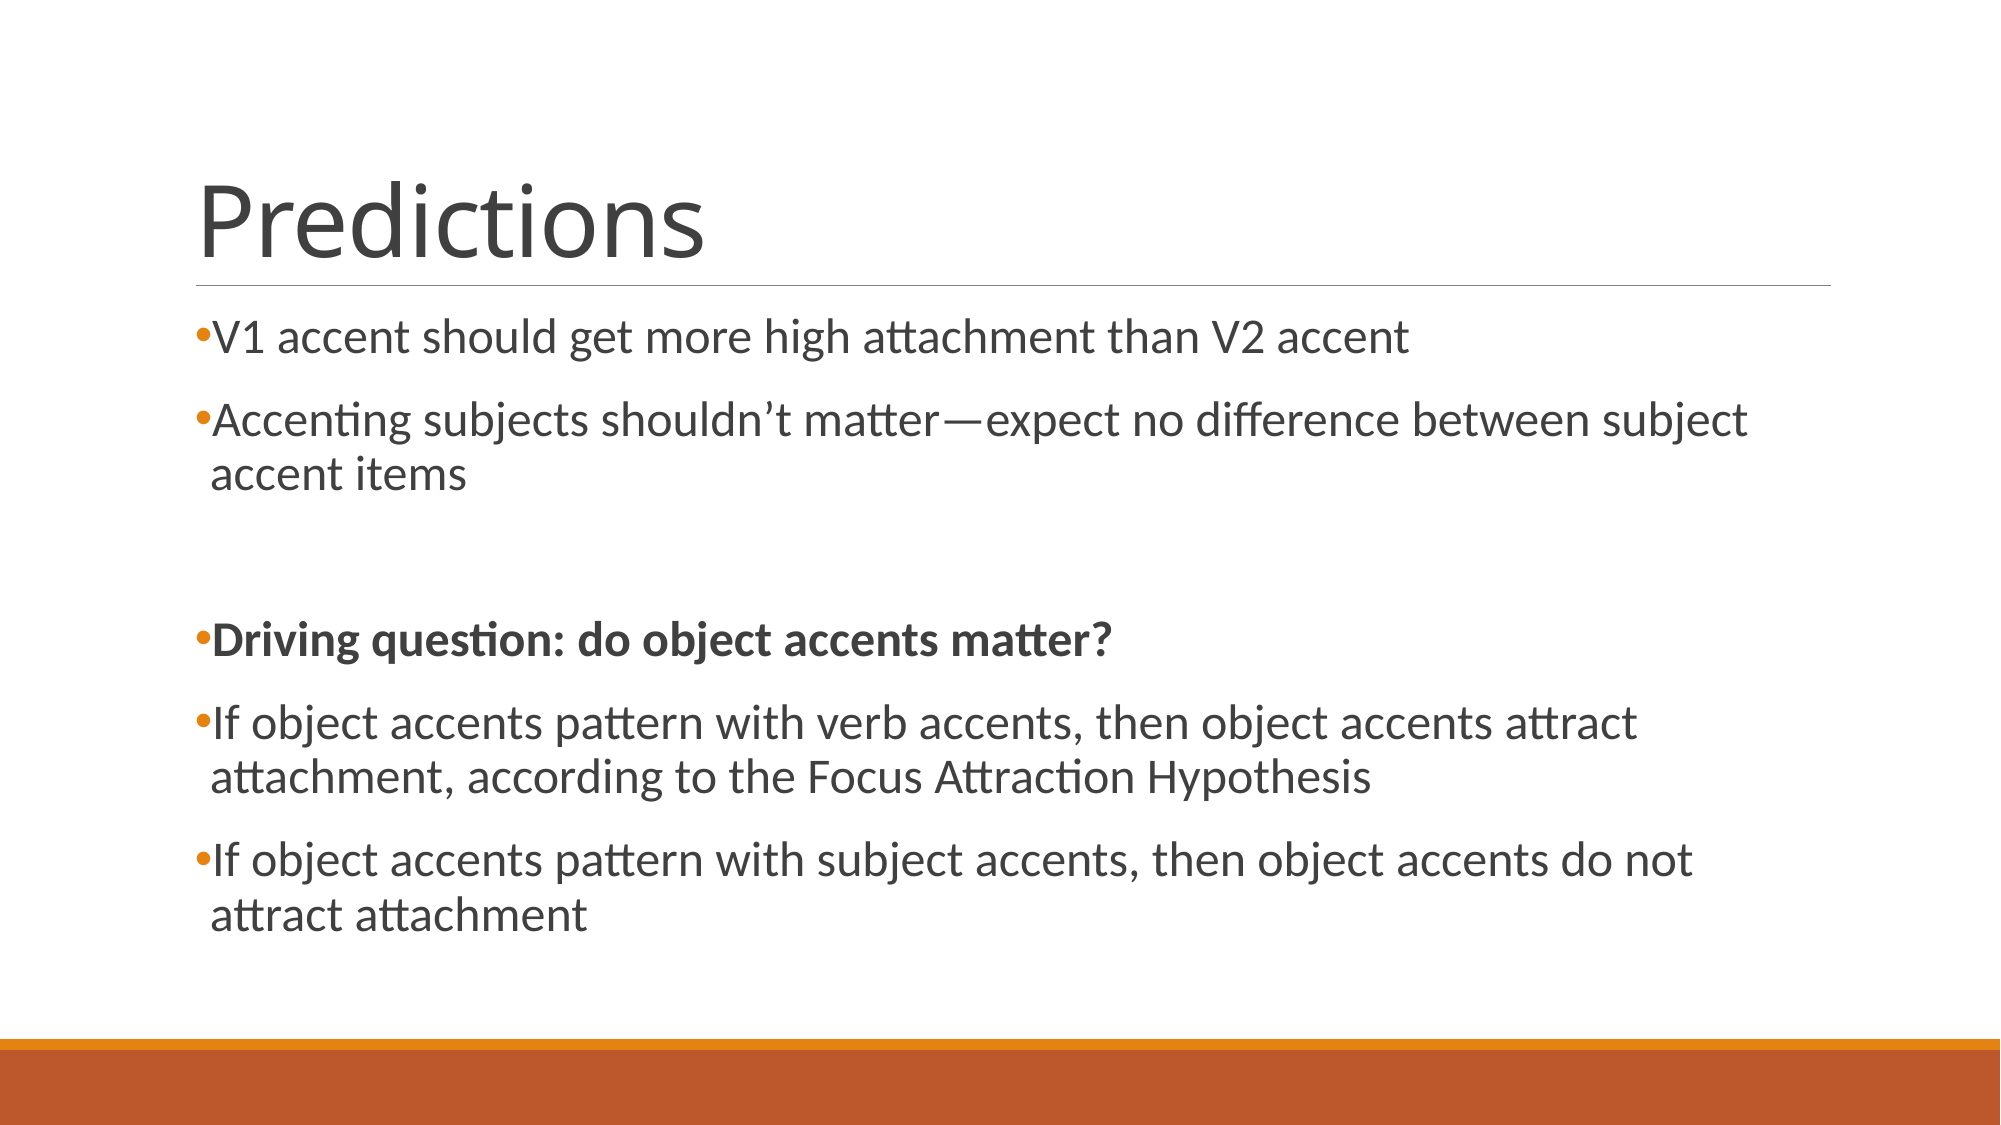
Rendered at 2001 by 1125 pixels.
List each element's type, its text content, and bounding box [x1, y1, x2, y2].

text_box V1 accent should get more high attachment than V2 accent Accenting subjects shouldn’t matter—expect no difference between subject accent items Driving question: do object accents matter? If object accents pattern with verb accents, then object accents attract attachment, according to the Focus Attraction Hypothesis If object accents pattern with subject accents, then object accents do not attract attachment [179, 302, 1830, 1027]
title Predictions [180, 47, 1830, 285]
